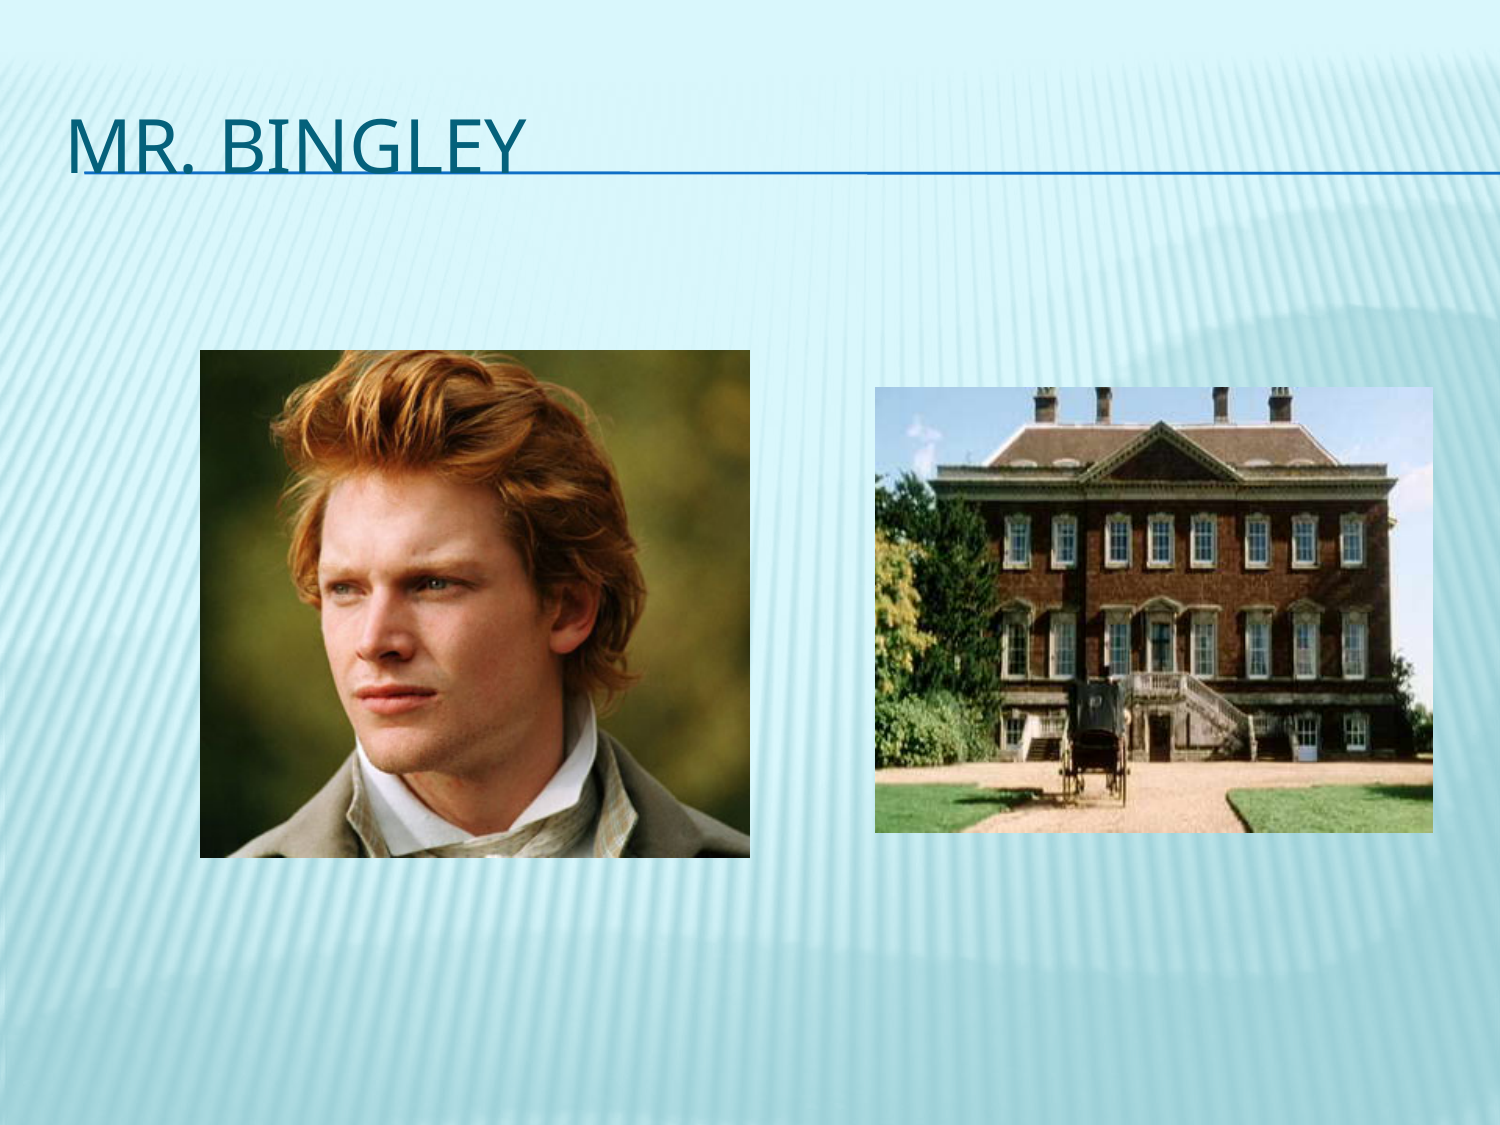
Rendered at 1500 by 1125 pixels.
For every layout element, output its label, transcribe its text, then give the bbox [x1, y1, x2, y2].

title Mr. bingley [49, 75, 1475, 213]
picture [874, 387, 1434, 834]
picture [199, 349, 751, 859]
